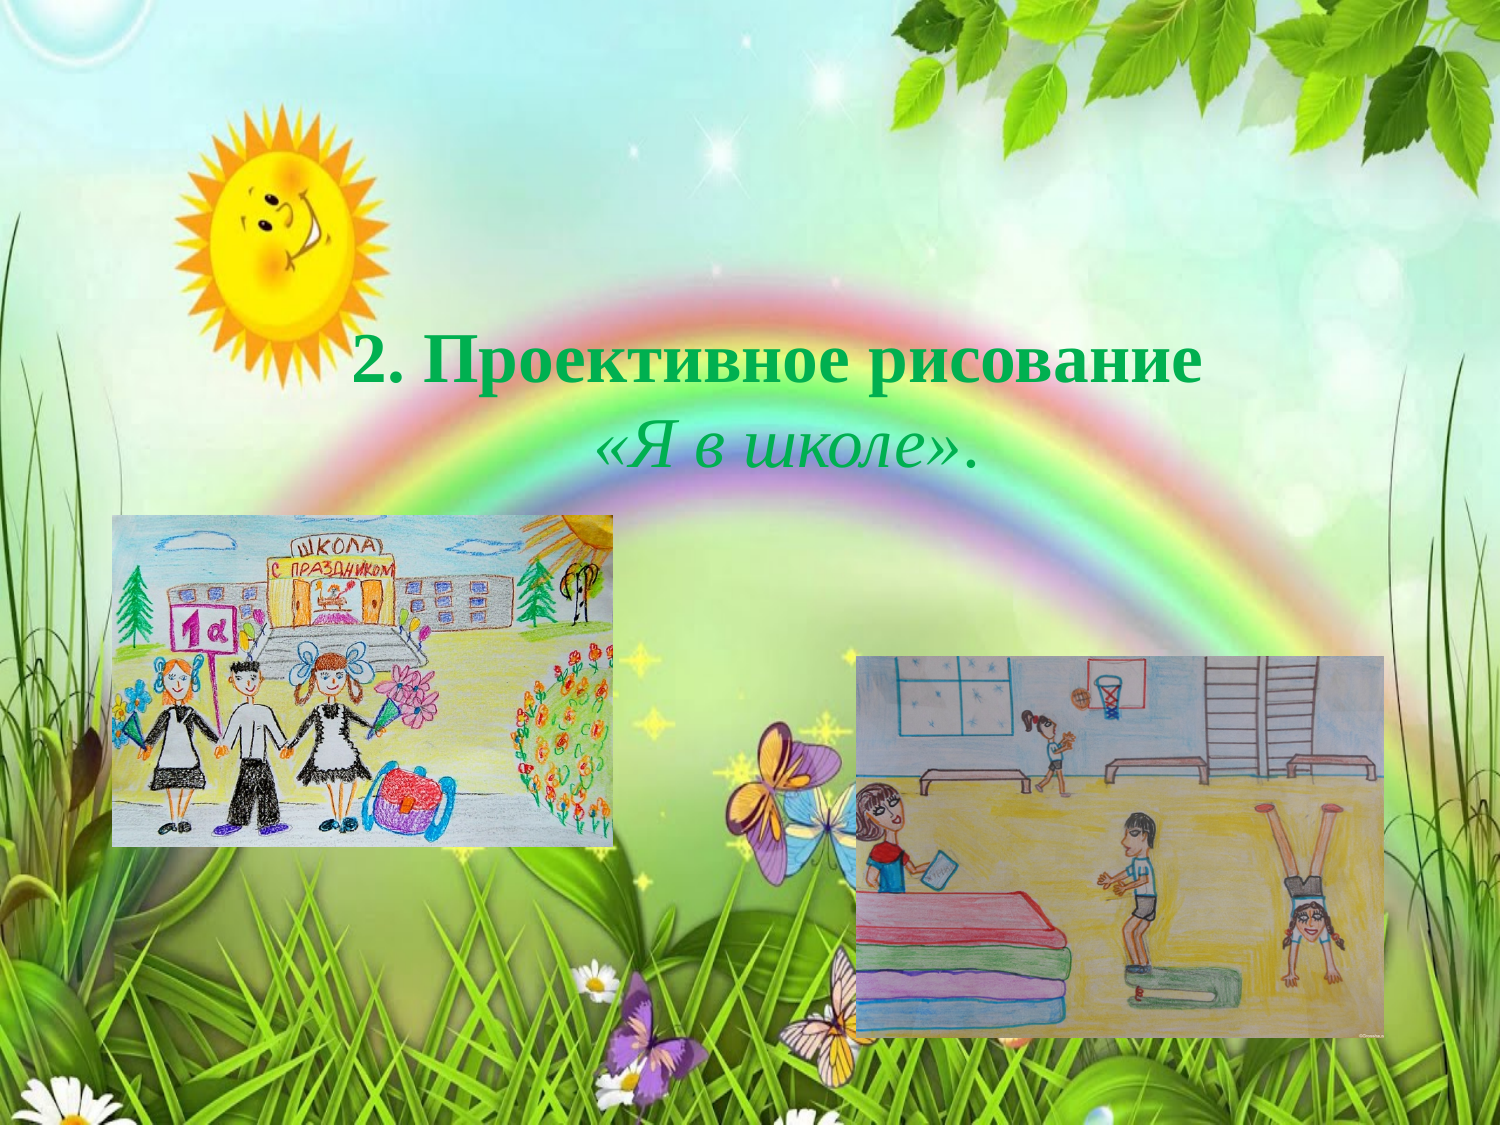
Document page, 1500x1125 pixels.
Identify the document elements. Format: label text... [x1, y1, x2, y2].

picture [0, 0, 1500, 1125]
title 2. Проективное рисование «Я в школе». [112, 302, 1463, 491]
